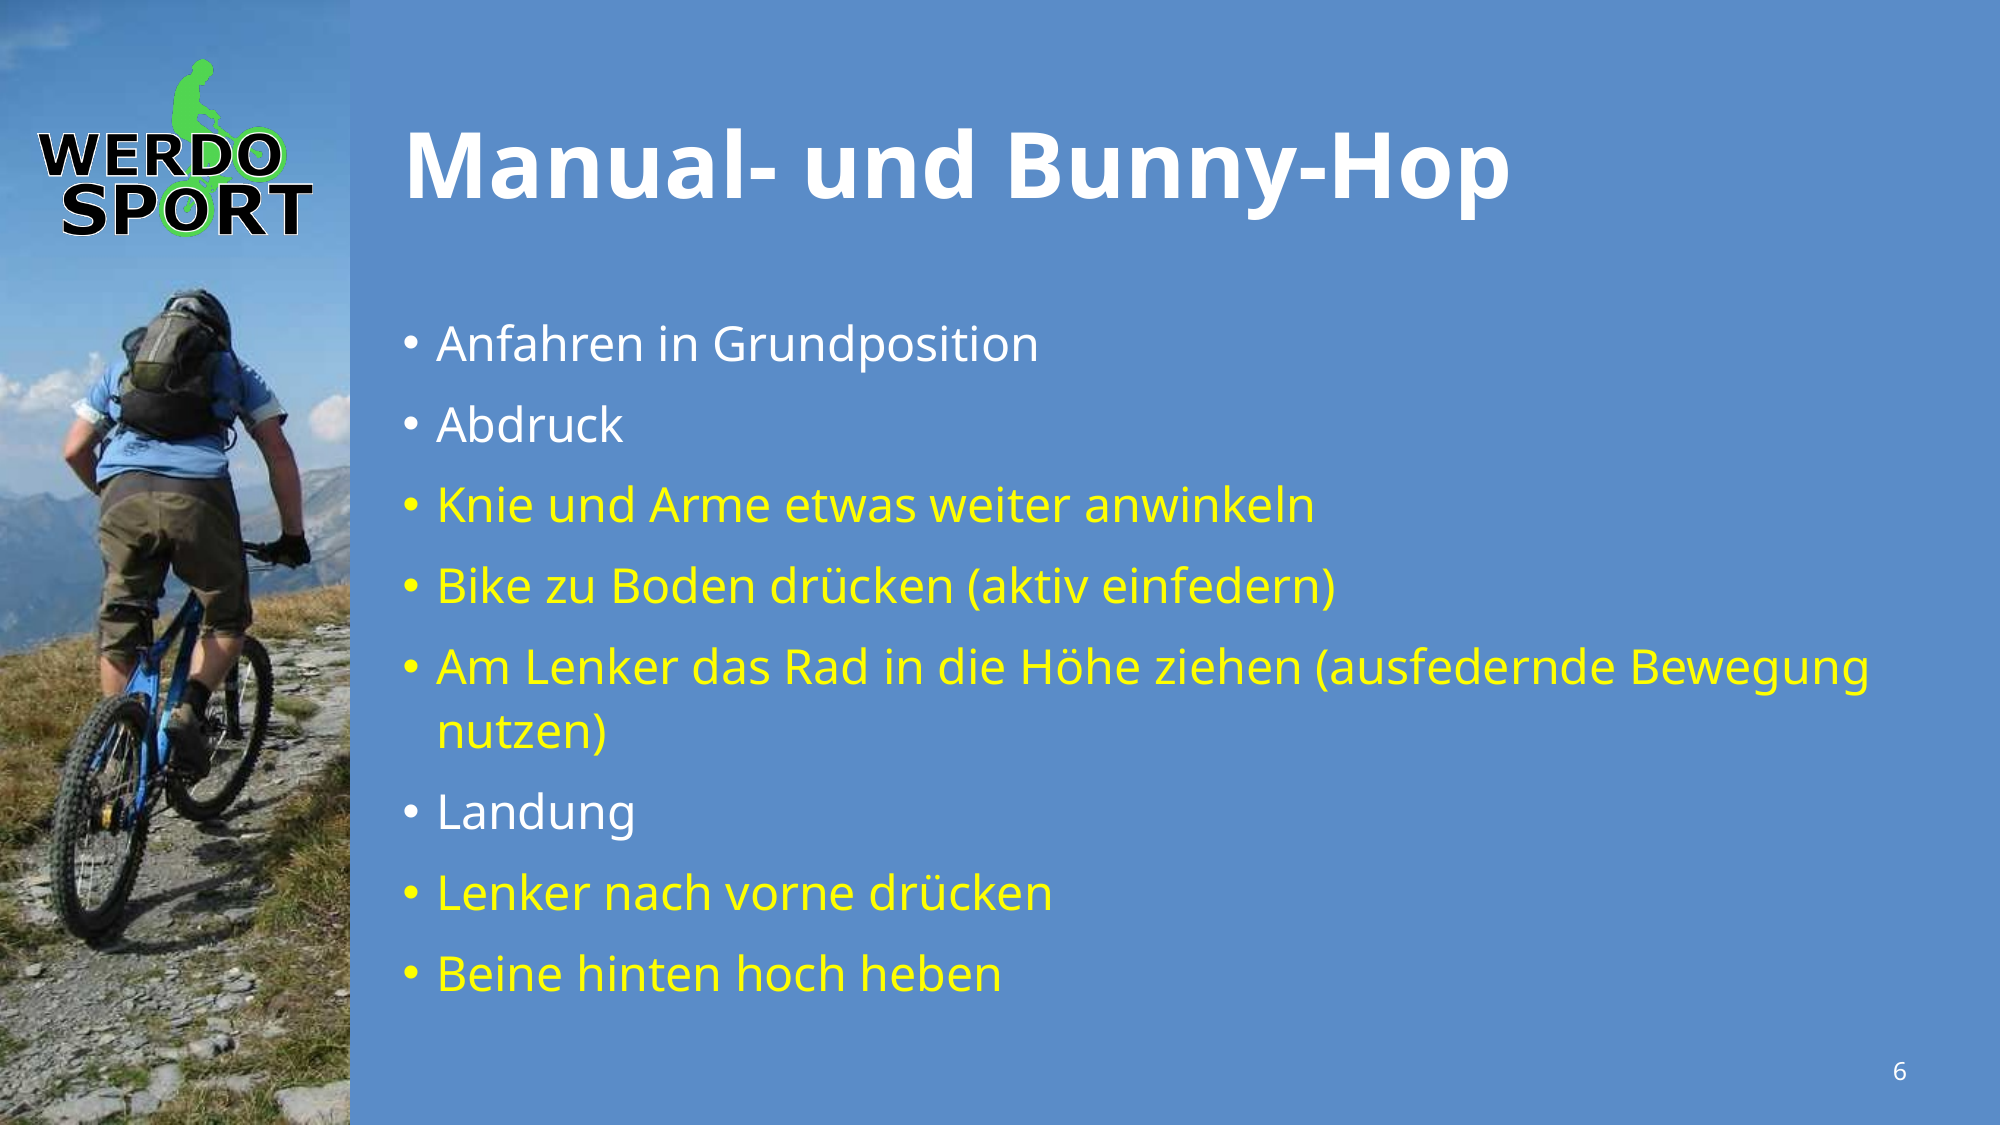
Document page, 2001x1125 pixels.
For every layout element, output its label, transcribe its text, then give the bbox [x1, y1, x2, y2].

title Manual- und Bunny-Hop [387, 59, 1612, 278]
list Anfahren in Grundposition Abdruck Knie und Arme etwas weiter anwinkeln Bike zu Boden drücken (aktiv einfedern) Am Lenker das Rad in die Höhe ziehen (ausfedernde Bewegung nutzen) Landung Lenker nach vorne drücken Beine hinten hoch heben [387, 299, 1925, 1014]
picture [0, 0, 350, 1125]
slide_number 6 [1803, 1042, 1923, 1103]
